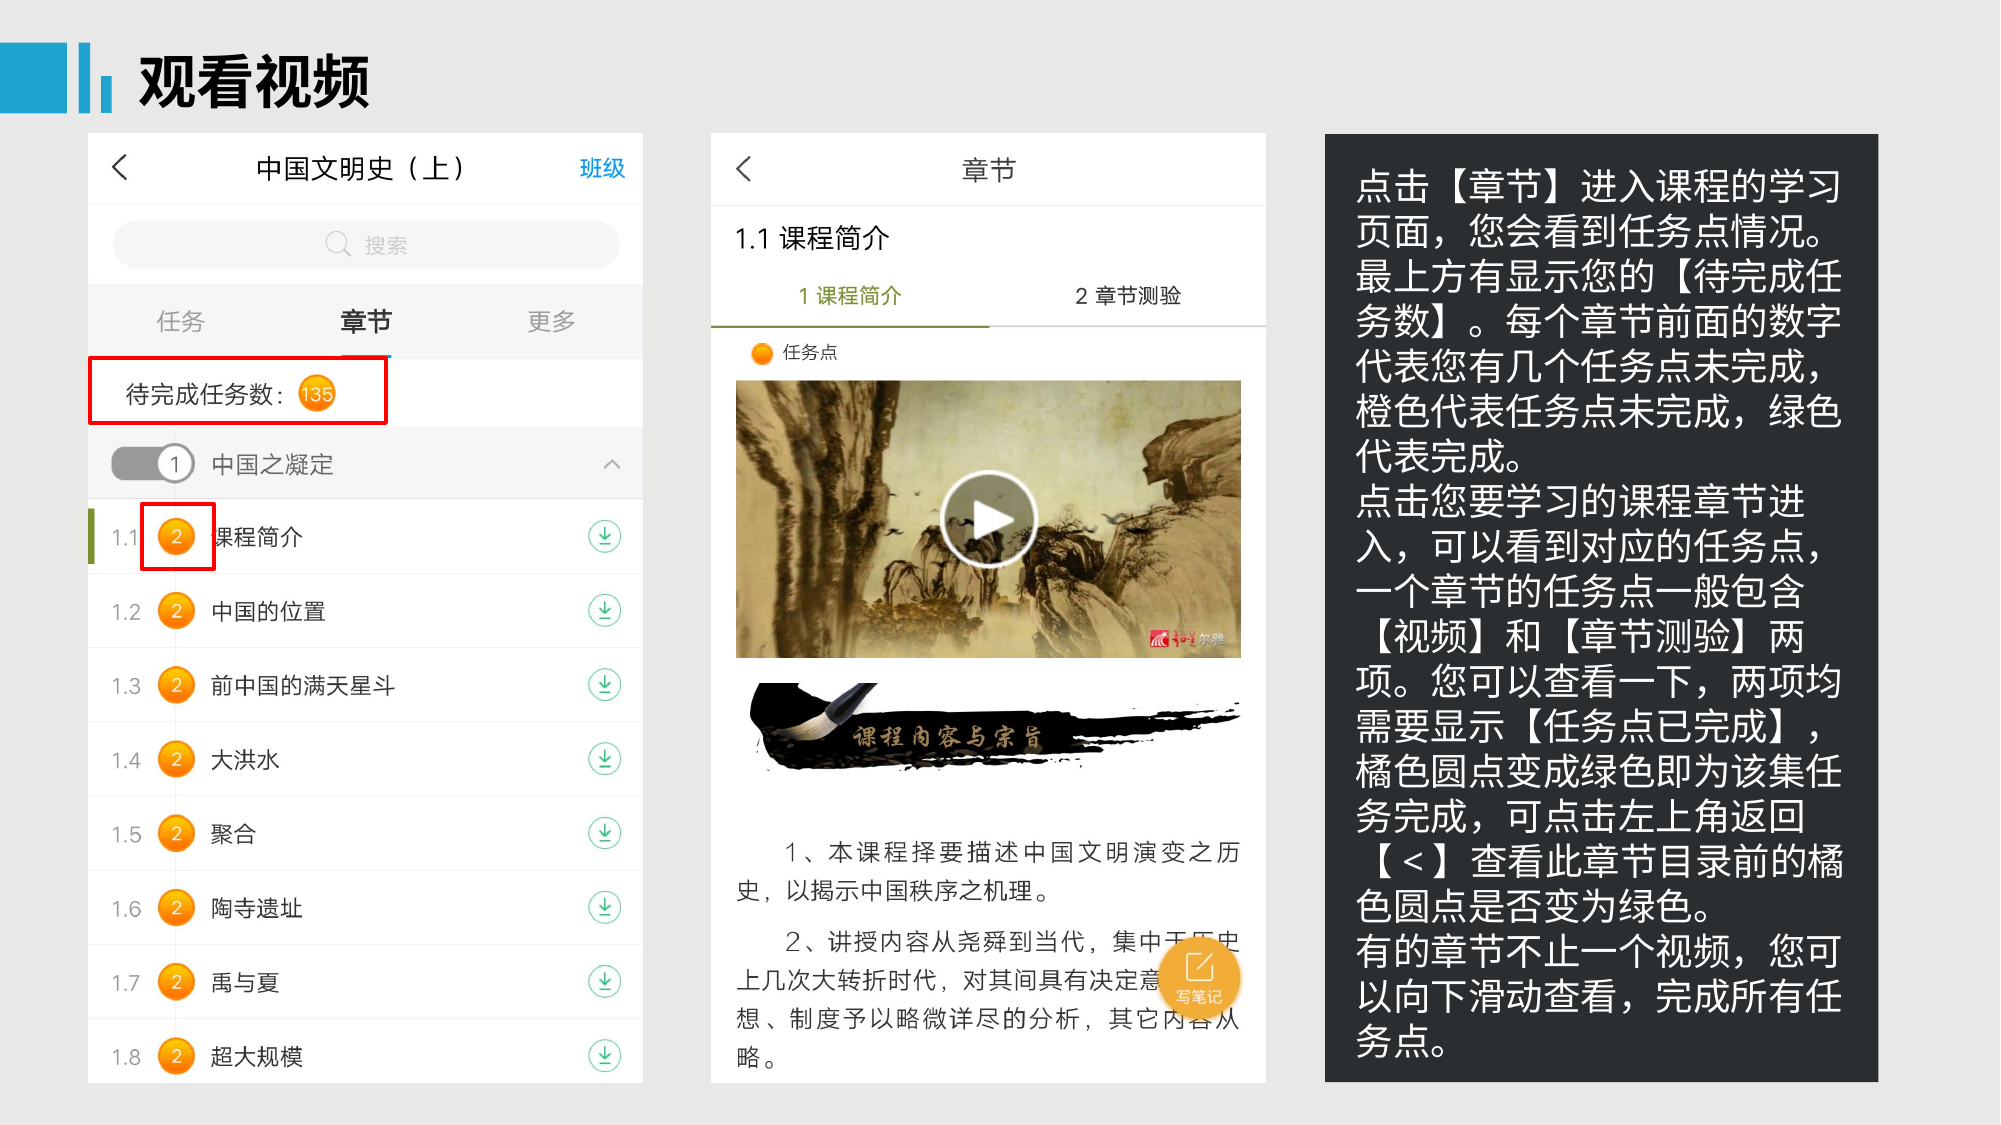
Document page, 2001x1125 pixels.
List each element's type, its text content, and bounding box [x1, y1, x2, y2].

text_box [0, 41, 69, 116]
text_box [1323, 132, 1881, 1084]
text_box 点击【章节】进入课程的学习页面，您会看到任务点情况。 最上方有显示您的【待完成任务数】。每个章节前面的数字代表您有几个任务点未完成，橙色代表任务点未完成，绿色代表完成。 点击您要学习的课程章节进入，可以看到对应的任务点，一个章节的任务点一般包含【视频】和【章节测验】两项。您可以查看一下，两项均需要显示【任务点已完成】，橘色圆点变成绿色即为该集任务完成，可点击左上角返回【<】查看此章节目录前的橘色圆点是否变为绿色。 有的章节不止一个视频，您可以向下滑动查看，完成所有任务点。 [1341, 155, 1879, 1071]
picture [87, 133, 643, 1083]
text_box [99, 74, 114, 115]
text_box 观看视频 [123, 38, 473, 124]
picture [711, 133, 1266, 1083]
text_box [77, 41, 92, 116]
